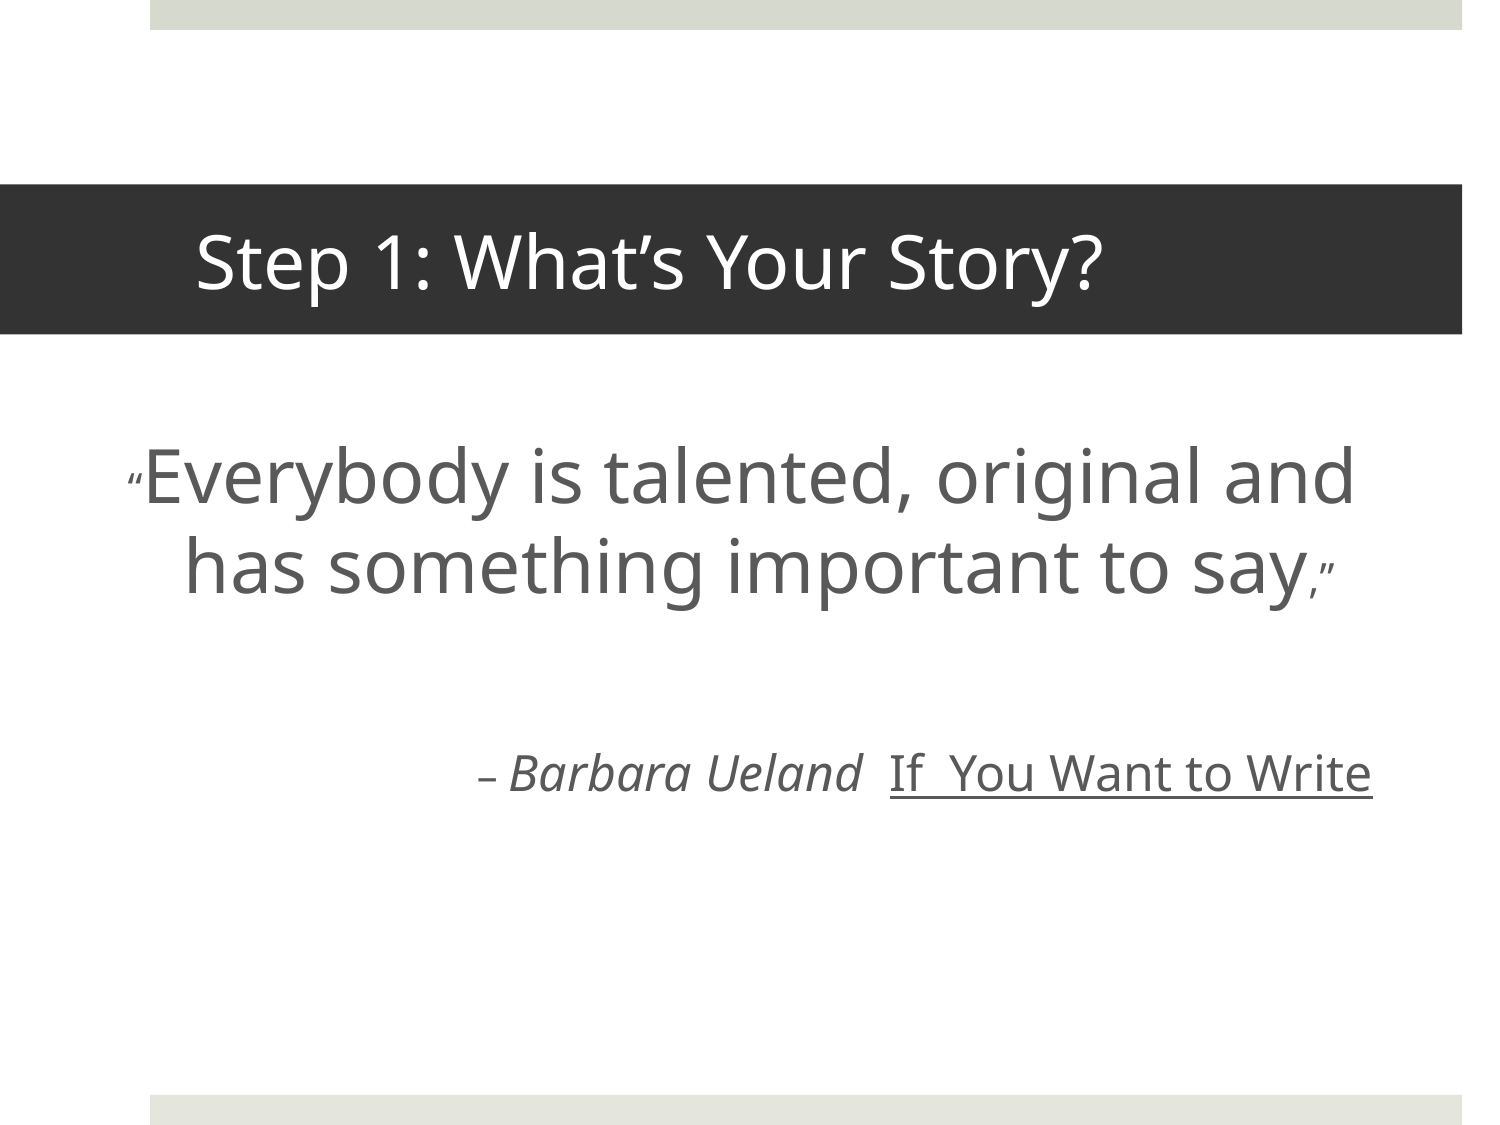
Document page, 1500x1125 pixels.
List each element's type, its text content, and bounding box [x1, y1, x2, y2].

list “Everybody is talented, original and has something important to say,” – Barbara Ueland If You Want to Write [112, 237, 1388, 988]
title Step 1: What’s Your Story? [0, 184, 1463, 335]
